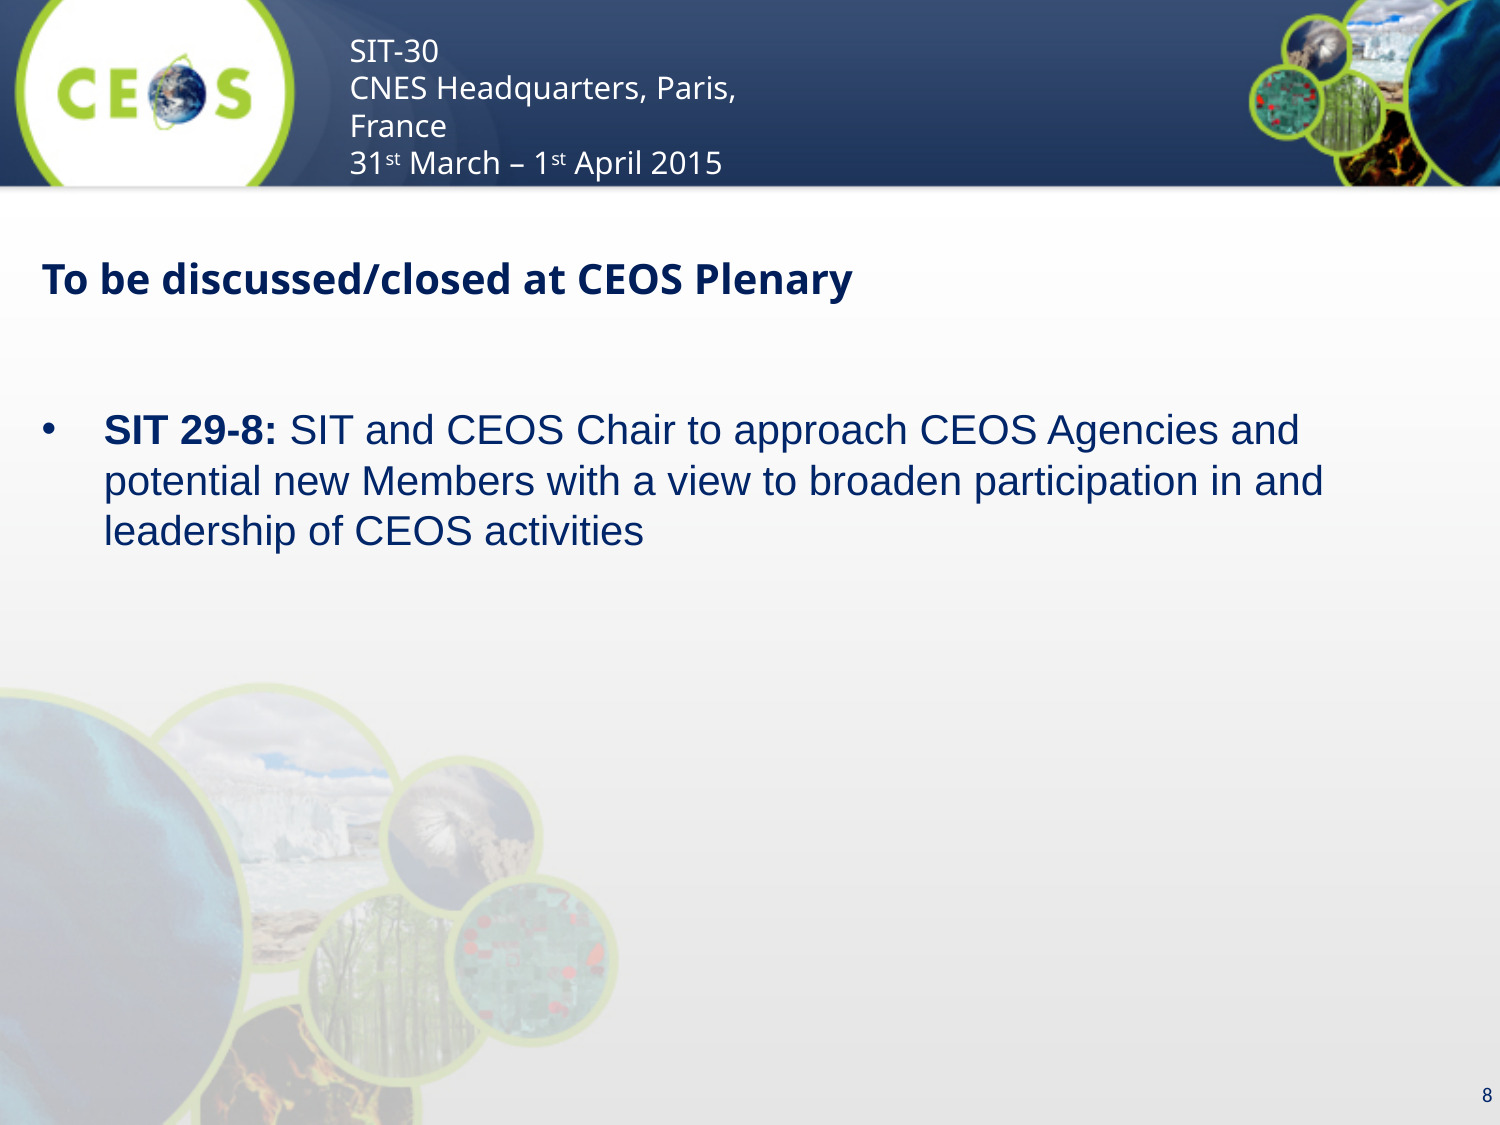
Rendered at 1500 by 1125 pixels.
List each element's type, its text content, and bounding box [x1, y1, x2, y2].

text_box To be discussed/closed at CEOS Plenary SIT 29-8: SIT and CEOS Chair to approach CEOS Agencies and potential new Members with a view to broaden participation in and leadership of CEOS activities [34, 245, 1463, 661]
picture [0, 0, 1500, 1125]
slide_number 8 [1186, 1073, 1500, 1117]
